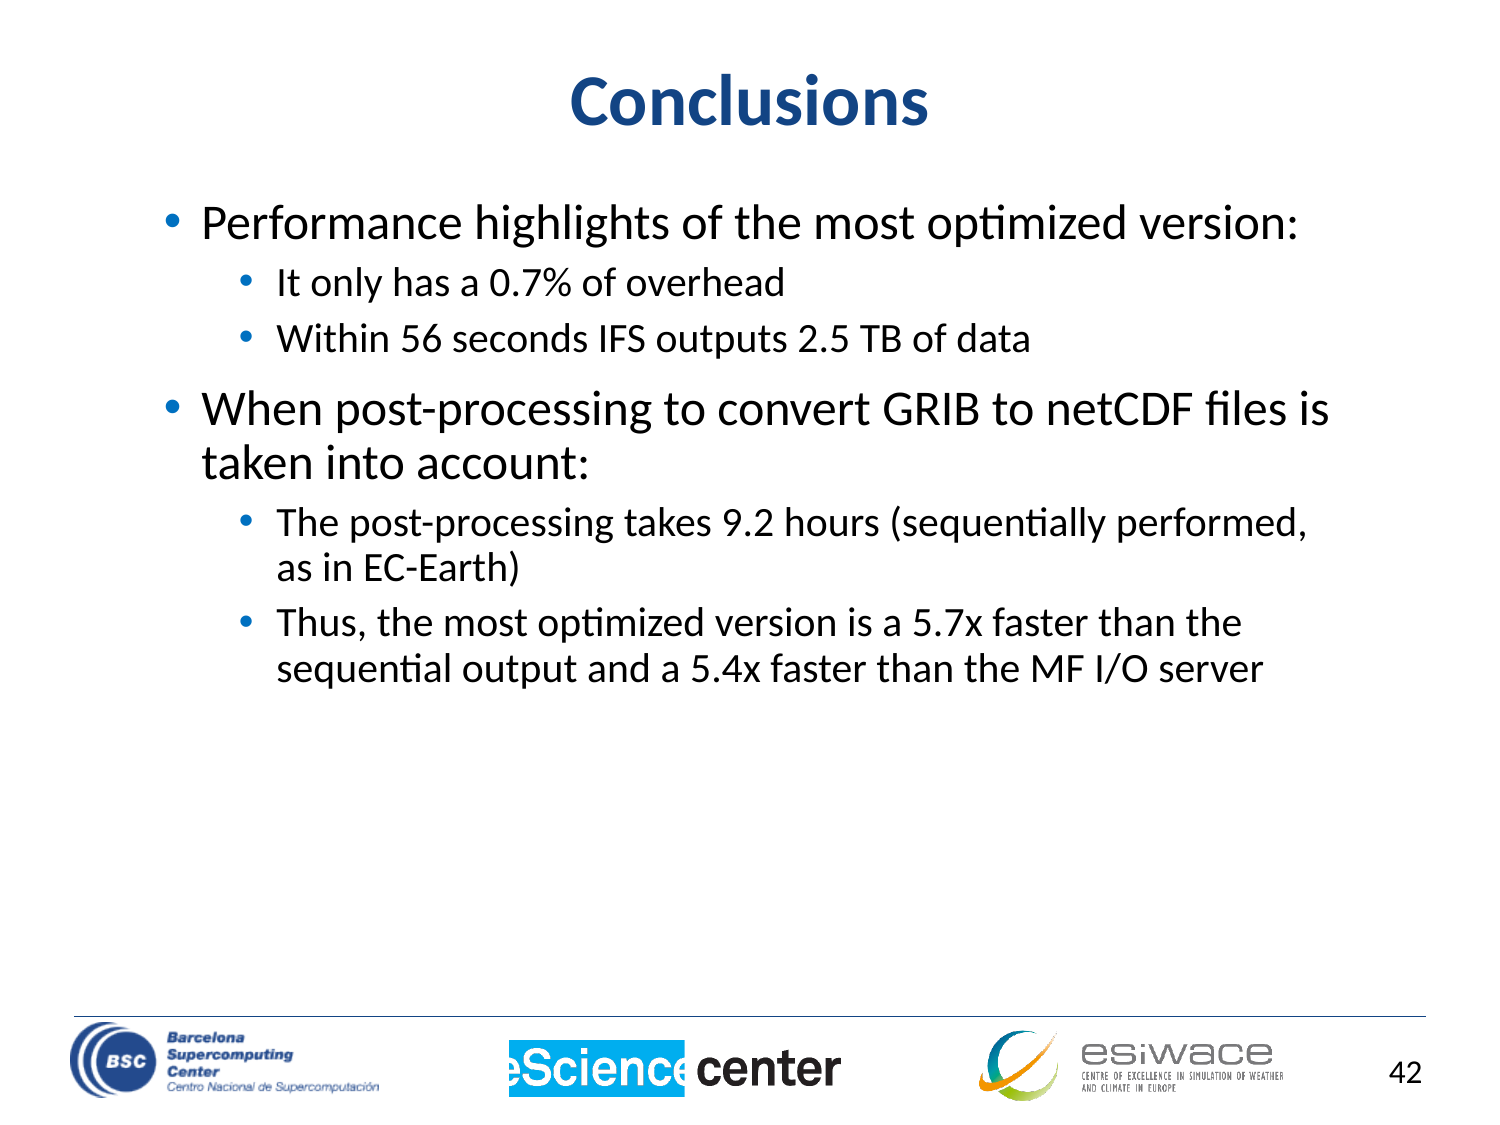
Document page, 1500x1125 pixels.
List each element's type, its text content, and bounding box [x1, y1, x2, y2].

title Conclusions [192, 45, 1308, 159]
list Performance highlights of the most optimized version: It only has a 0.7% of overhead Within 56 seconds IFS outputs 2.5 TB of data When post-processing to convert GRIB to netCDF files is taken into account: The post-processing takes 9.2 hours (sequentially performed, as in EC-Earth) Thus, the most optimized version is a 5.7x faster than the sequential output and a 5.4x faster than the MF I/O server [140, 166, 1360, 1006]
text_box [73, 1016, 1438, 1103]
